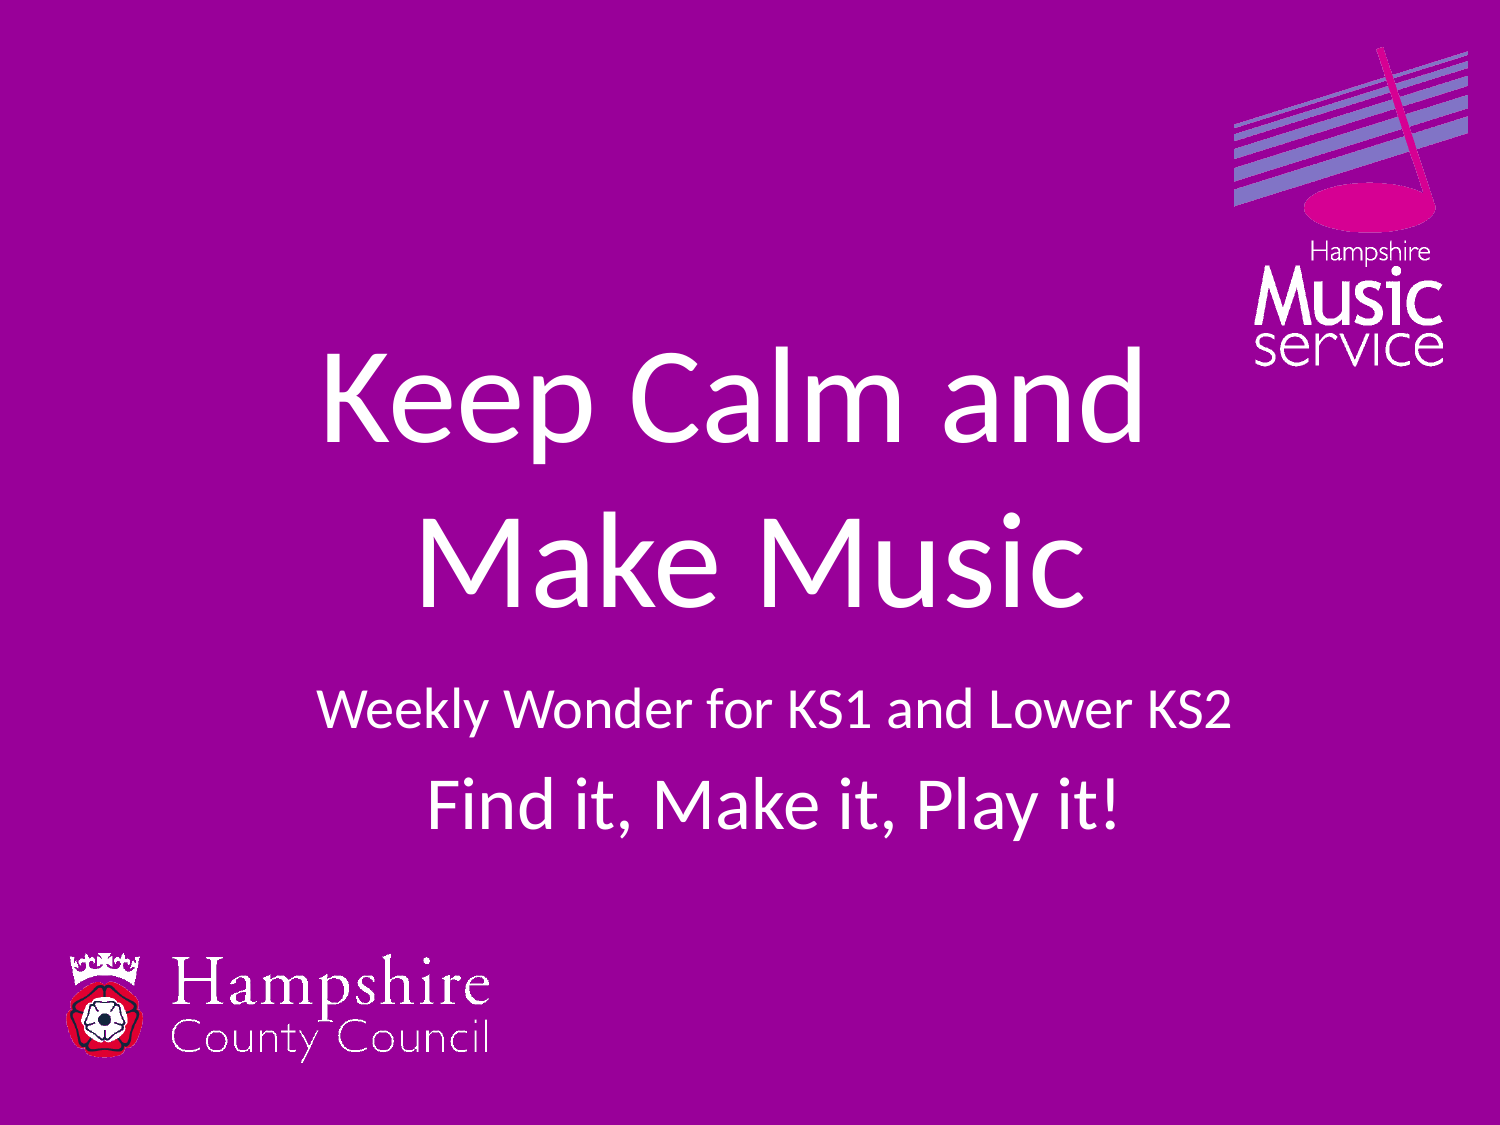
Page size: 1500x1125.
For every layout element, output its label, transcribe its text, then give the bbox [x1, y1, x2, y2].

picture [64, 952, 491, 1065]
picture [1234, 18, 1469, 412]
text_box Weekly Wonder for KS1 and Lower KS2 Find it, Make it, Play it! [249, 662, 1300, 950]
title Keep Calm and Make Music [112, 349, 1388, 591]
